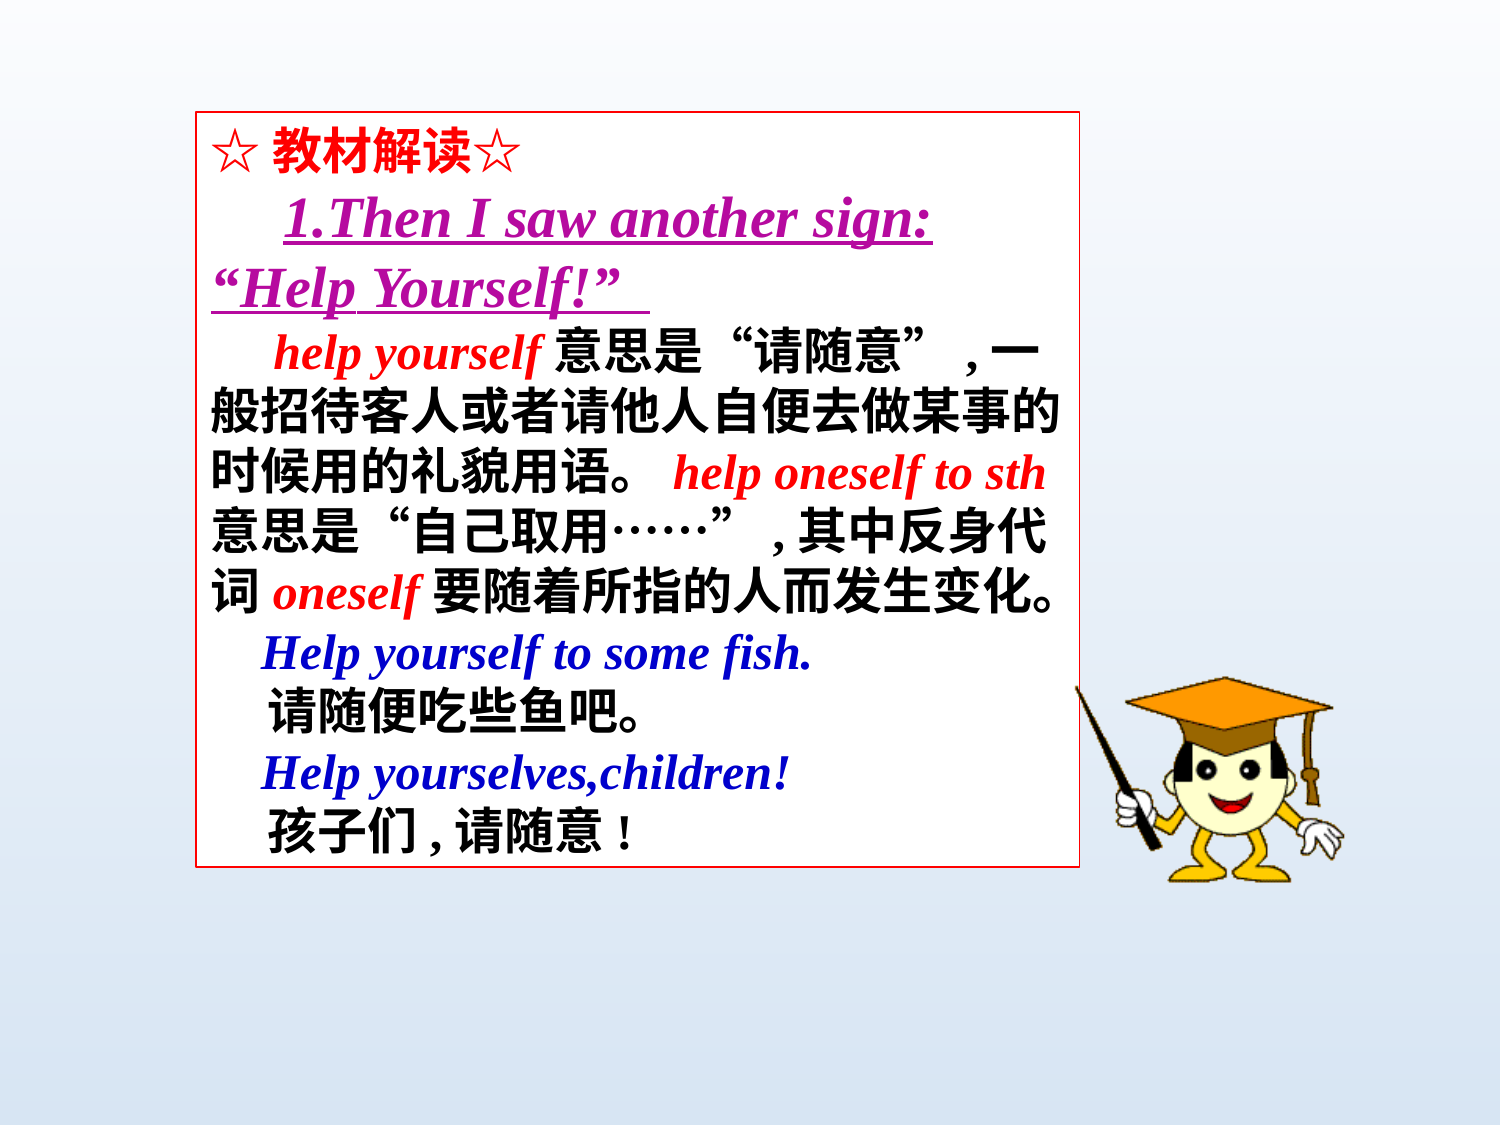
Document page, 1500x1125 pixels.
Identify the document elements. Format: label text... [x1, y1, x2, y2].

picture [1055, 661, 1369, 897]
text_box ☆教材解读☆ 1.Then I saw another sign: “Help Yourself!” help yourself意思是“请随意”,一般招待客人或者请他人自便去做某事的时候用的礼貌用语。help oneself to sth意思是“自己取用……”,其中反身代词oneself要随着所指的人而发生变化。 Help yourself to some fish. 请随便吃些鱼吧。 Help yourselves,children! 孩子们,请随意! [196, 112, 1080, 867]
